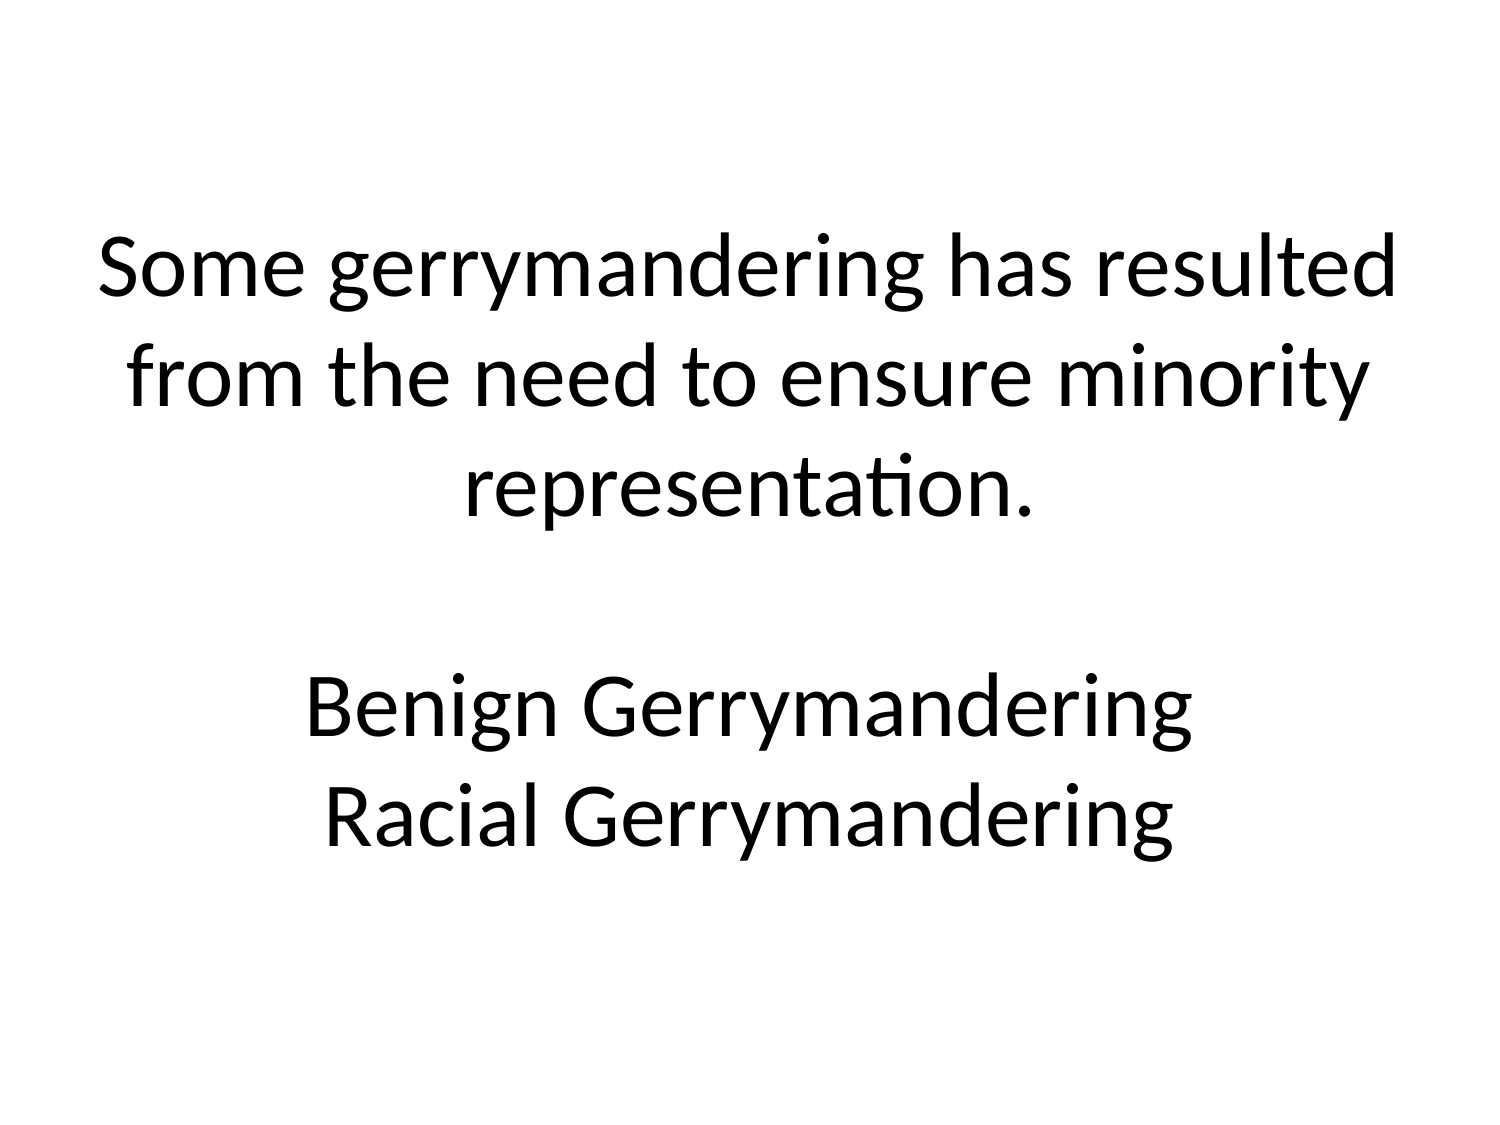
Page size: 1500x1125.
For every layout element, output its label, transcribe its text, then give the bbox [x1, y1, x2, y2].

title Some gerrymandering has resulted from the need to ensure minority representation. Benign Gerrymandering Racial Gerrymandering [74, 44, 1426, 1026]
